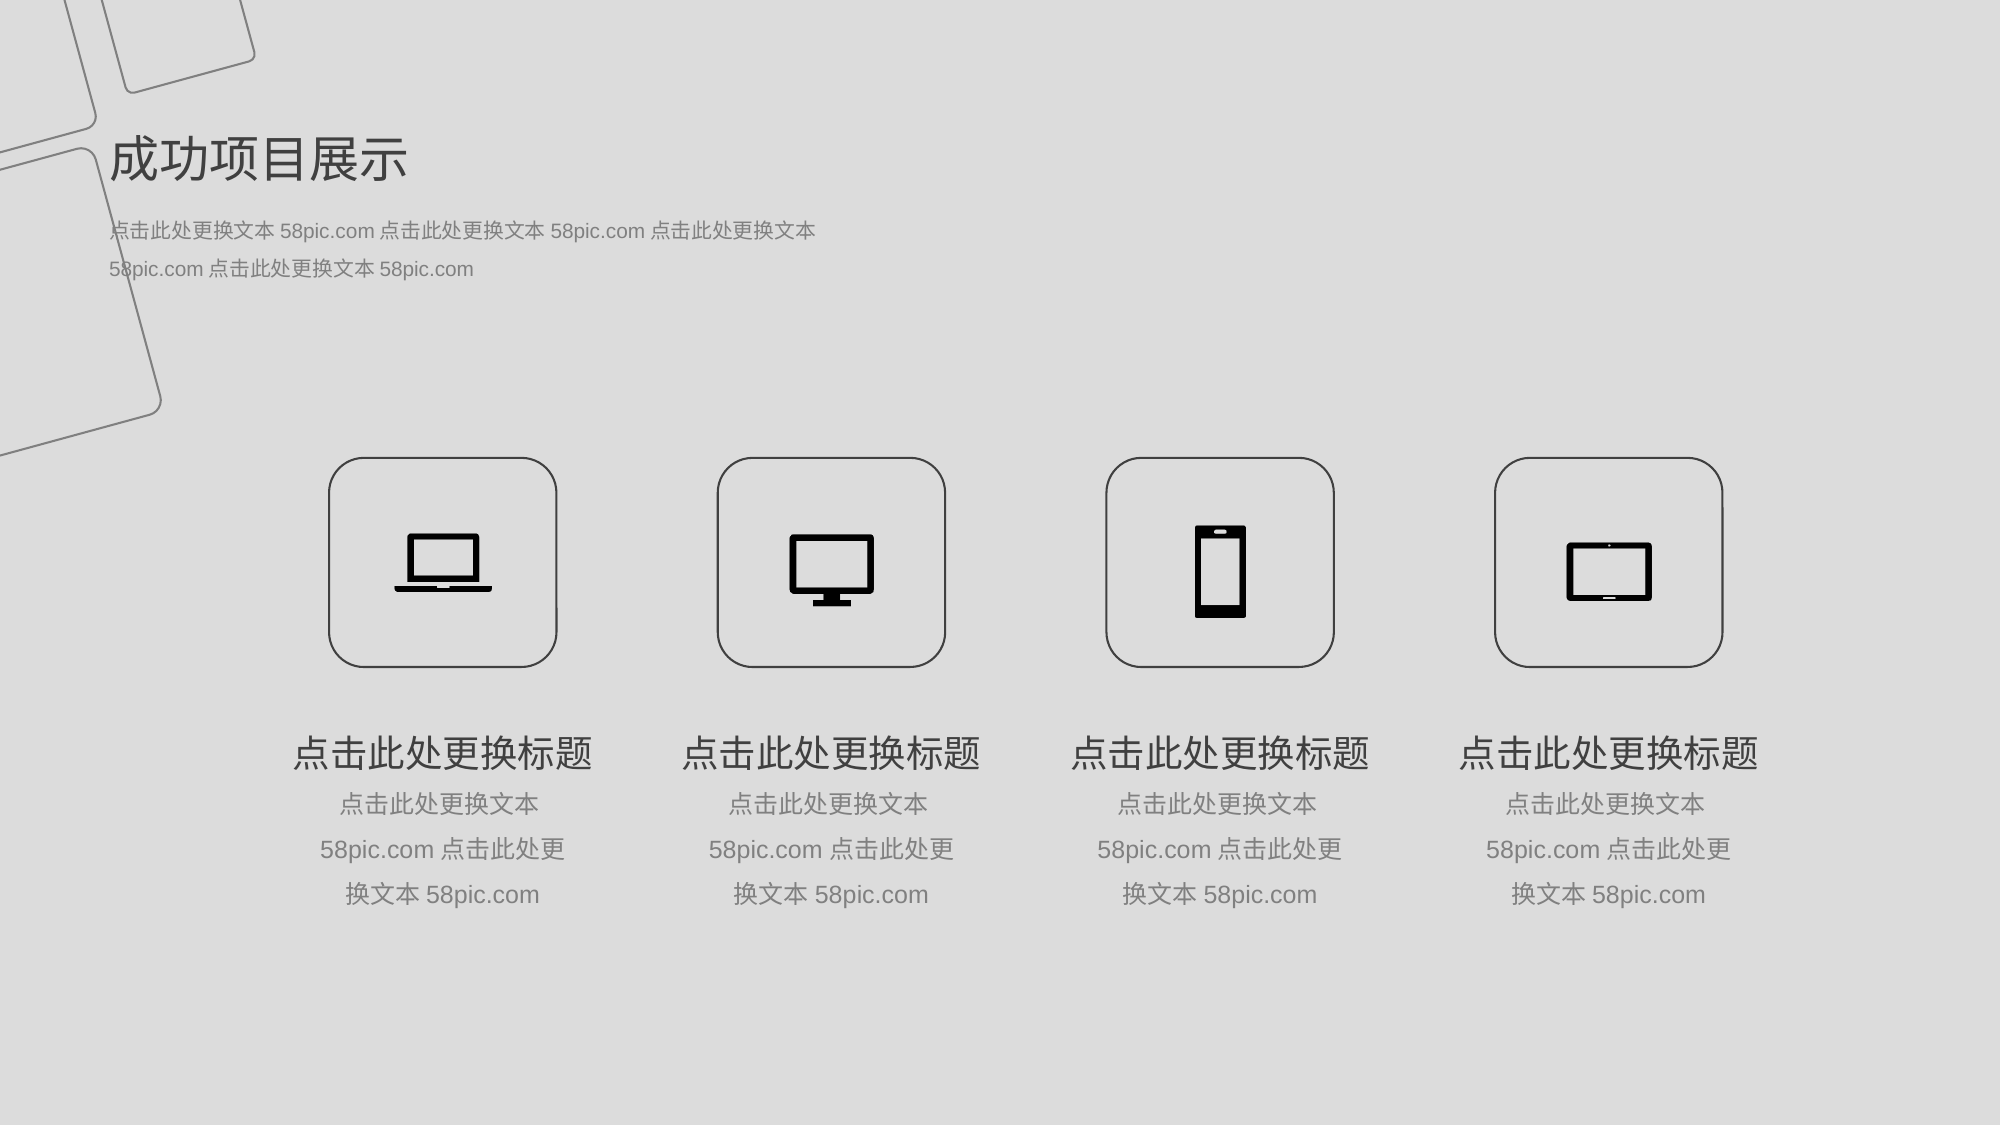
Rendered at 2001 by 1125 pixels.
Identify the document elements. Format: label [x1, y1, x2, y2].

text_box [270, 702, 1782, 912]
text_box [329, 457, 1723, 668]
text_box [0, 0, 895, 449]
text_box [392, 512, 1660, 623]
